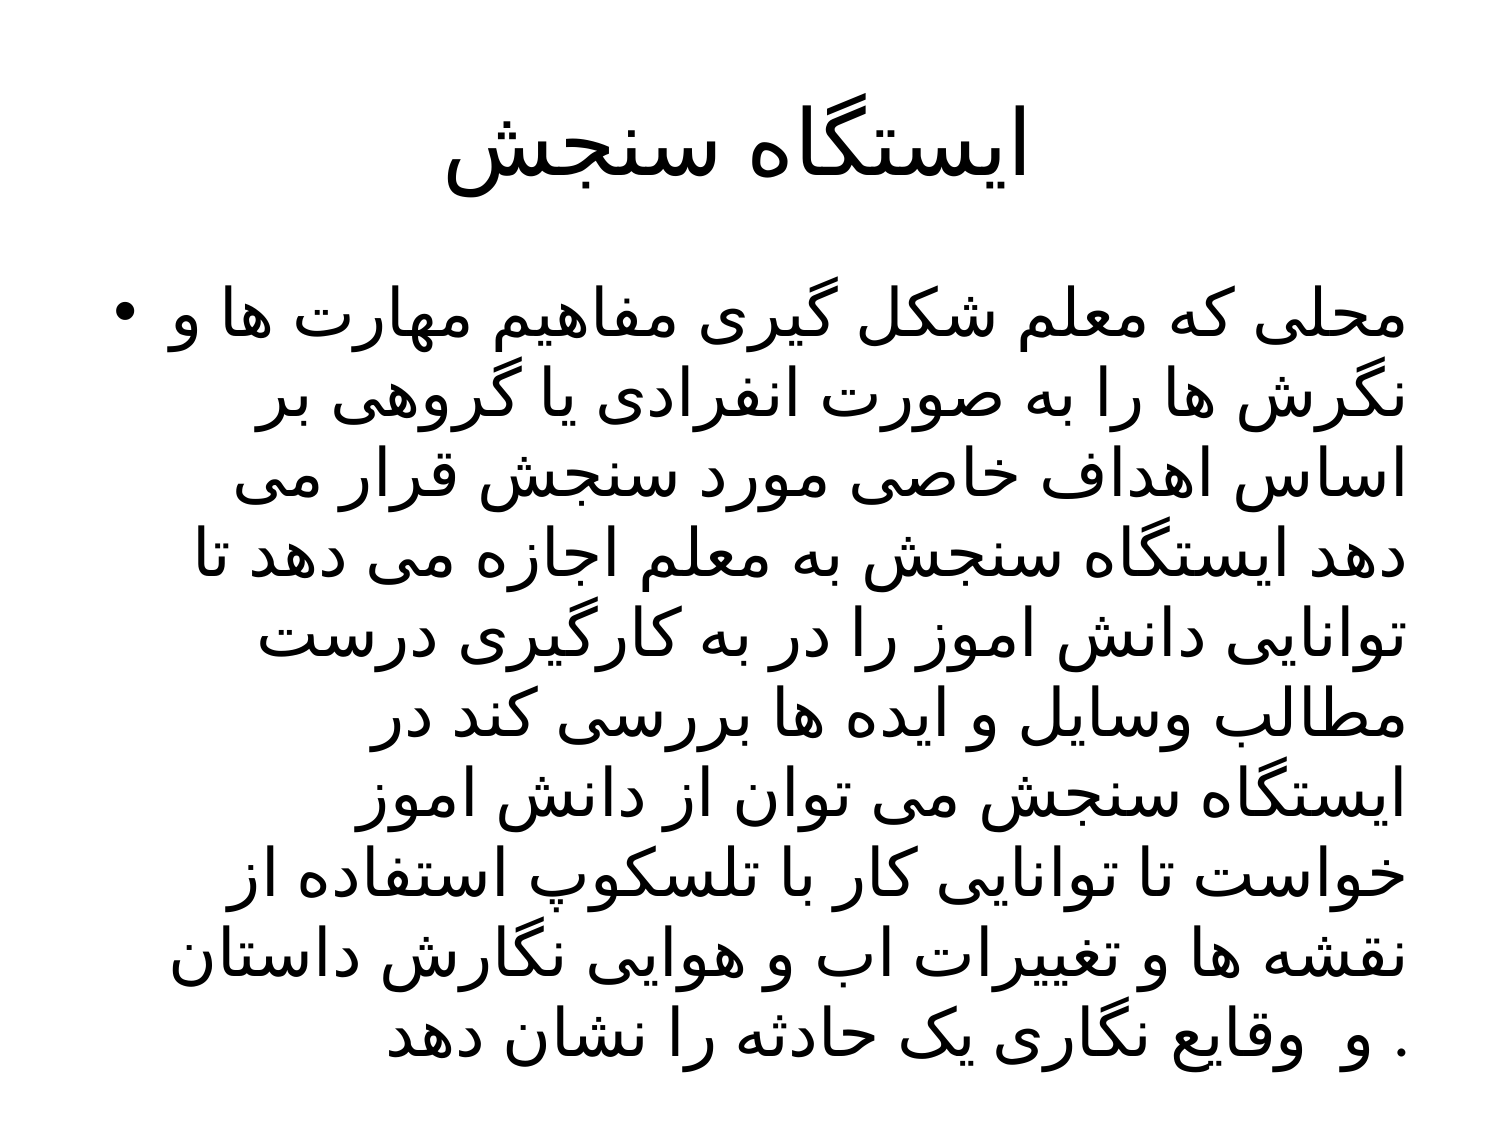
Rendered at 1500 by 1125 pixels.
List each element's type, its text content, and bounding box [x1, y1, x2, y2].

list محلی که معلم شکل گیری مفاهیم مهارت ها و نگرش ها را به صورت انفرادی یا گروهی بر اساس اهداف خاصی مورد سنجش قرار می دهد ایستگاه سنجش به معلم اجازه می دهد تا توانایی دانش اموز را در به کارگیری درست مطالب وسایل و ایده ها بررسی کند در ایستگاه سنجش می توان از دانش اموز خواست تا توانایی کار با تلسکوپ استفاده از نقشه ها و تغییرات اب و هوایی نگارش داستان و وقایع نگاری یک حادثه را نشان دهد . [75, 262, 1425, 1005]
title ایستگاه سنجش [75, 45, 1425, 233]
